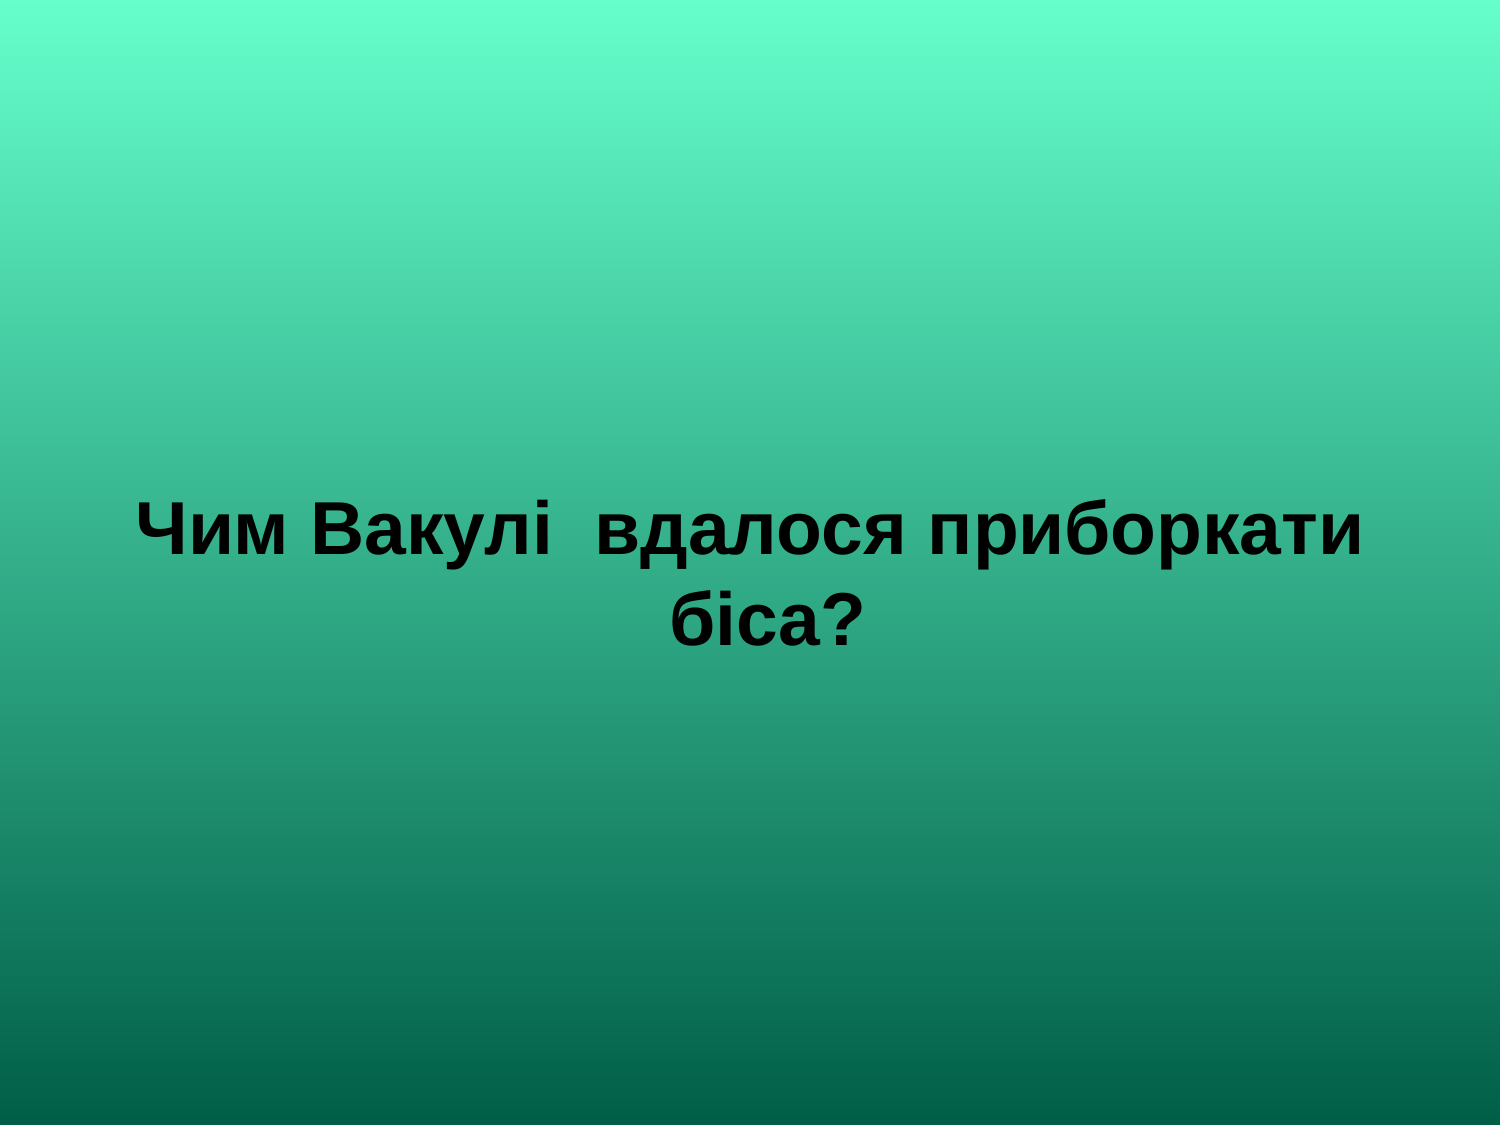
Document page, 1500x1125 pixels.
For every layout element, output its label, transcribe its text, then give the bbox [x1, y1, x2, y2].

list Чим Вакулі вдалося приборкати біса? [74, 262, 1426, 1006]
